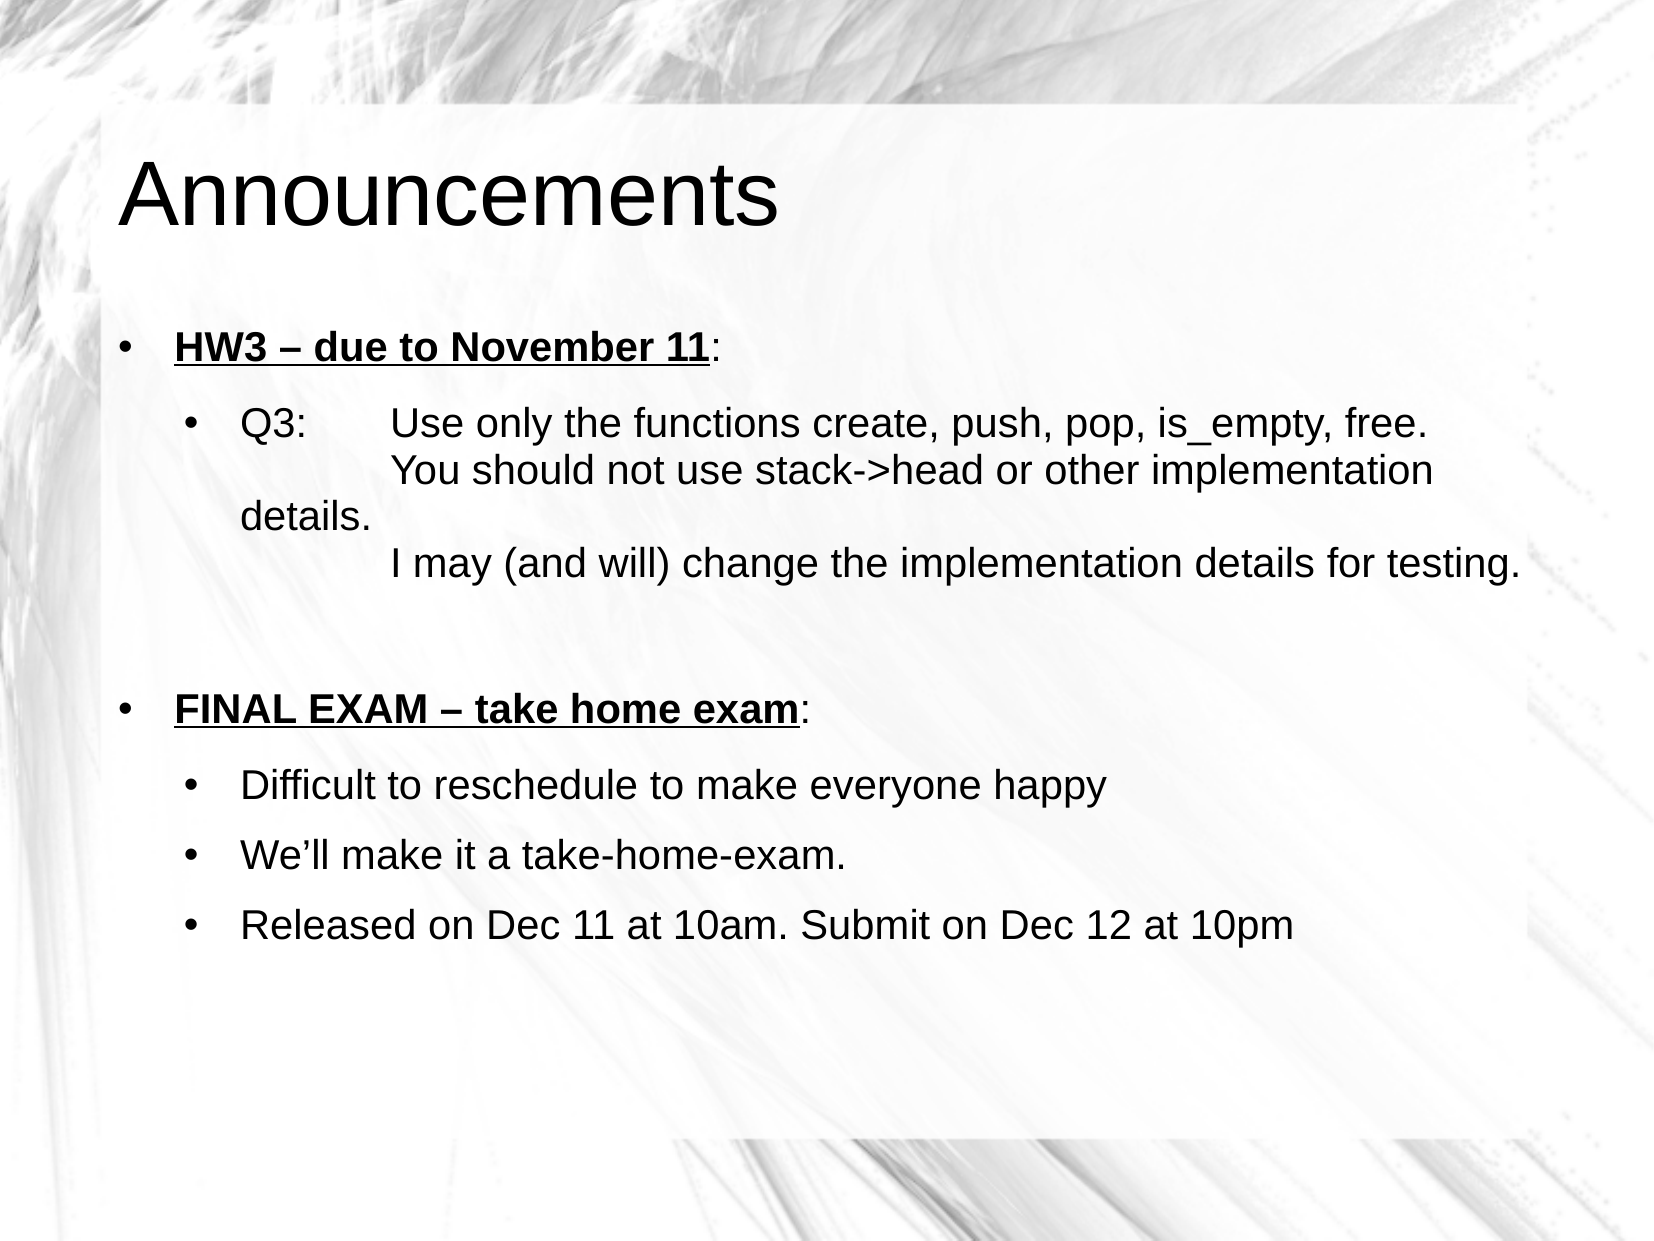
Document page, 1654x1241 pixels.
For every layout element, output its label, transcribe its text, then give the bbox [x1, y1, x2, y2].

picture [0, 0, 1654, 1241]
list HW3 – due to November 11: Q3: Use only the functions create, push, pop, is_empty, free. You should not use stack->head or other implementation details. I may (and will) change the implementation details for testing. FINAL EXAM – take home exam: Difficult to reschedule to make everyone happy We’ll make it a take-home-exam. Released on Dec 11 at 10am. Submit on Dec 12 at 10pm [118, 319, 1571, 1158]
title Announcements [118, 112, 1504, 278]
